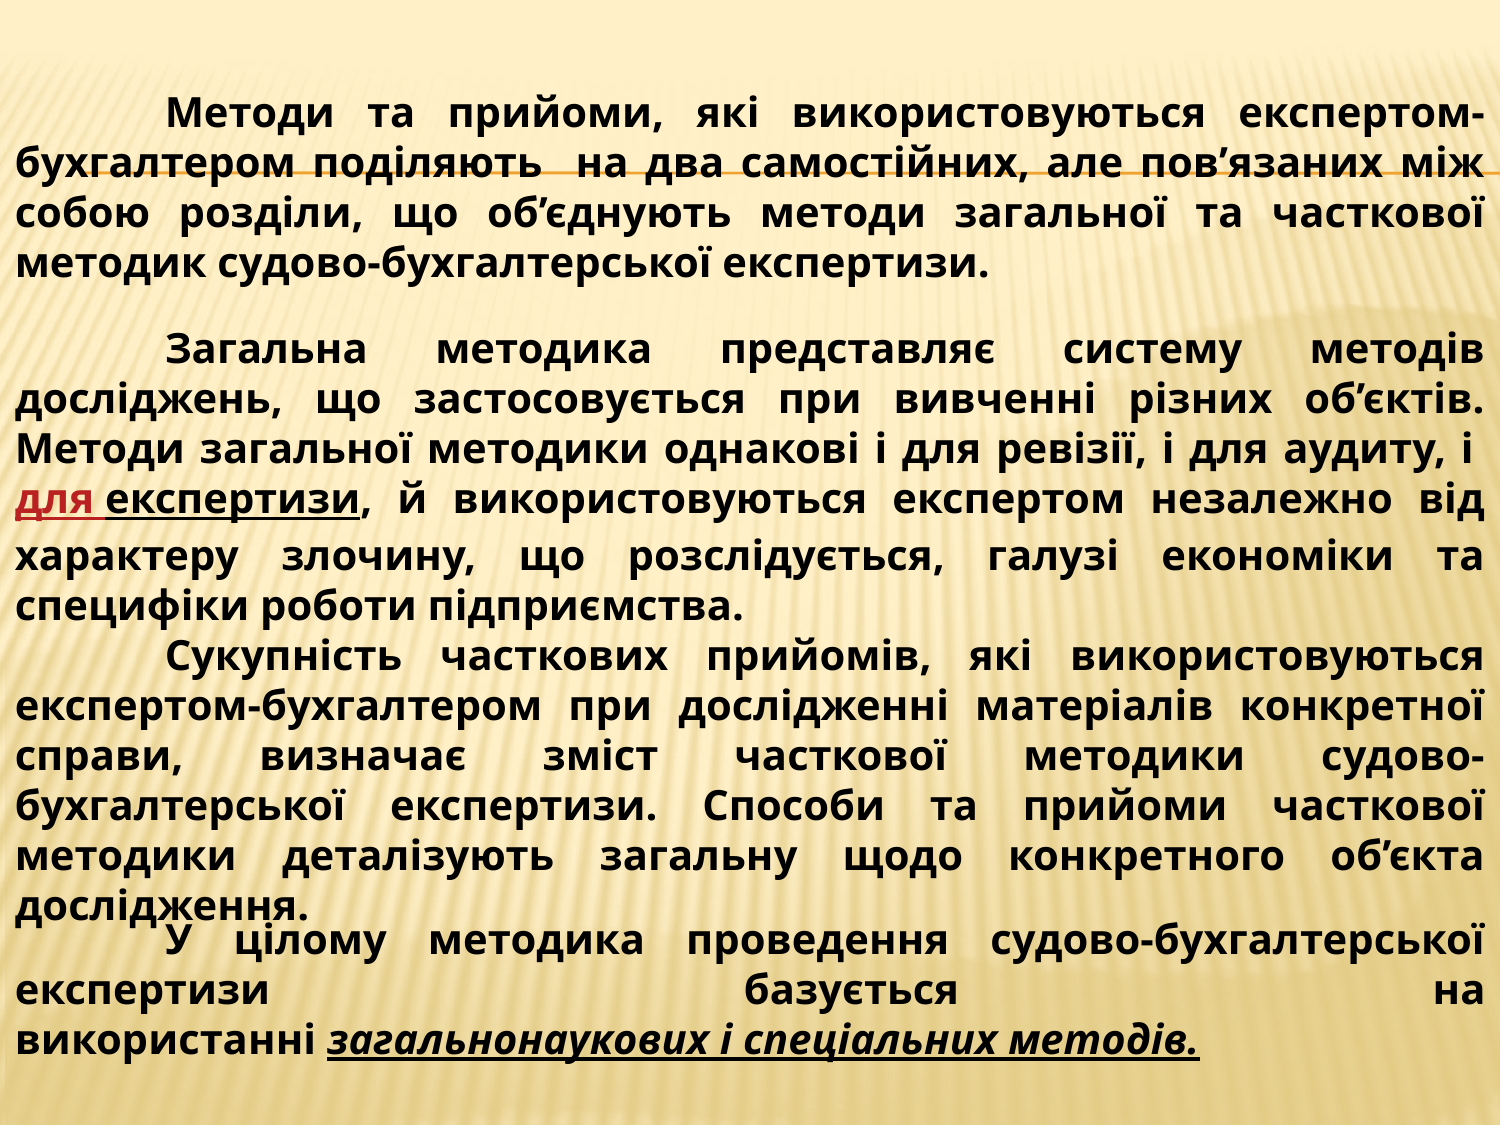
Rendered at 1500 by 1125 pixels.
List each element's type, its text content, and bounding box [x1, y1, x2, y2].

text_box Загальна методика представляє систему методів досліджень, що застосовується при вивченні різних об’єктів. Методи загальної методики однакові і для ревізії, і для аудиту, і для експертизи, й використовуються експертом незалежно від характеру злочину, що розслідується, галузі економіки та специфіки роботи підприємства. [0, 314, 1500, 621]
text_box Методи та прийоми, які використовуються експертом-бухгалтером поділяють на два самостійних, але пов’язаних між собою розділи, що об’єднують методи загальної та часткової методик судово-бухгалтерської експертизи. [0, 78, 1500, 293]
text_box У цілому методика проведення судово-бухгалтерської експертизи базується на використанні загальнонаукових і спеціальних методів. [0, 905, 1500, 1070]
text_box Сукупність часткових прийомів, які використовуються експертом-бухгалтером при дослідженні матеріалів конкретної справи, визначає зміст часткової методики судово-бухгалтерської експертизи. Способи та прийоми часткової методики деталізують загальну щодо конкретного об’єкта дослідження. [0, 621, 1500, 905]
